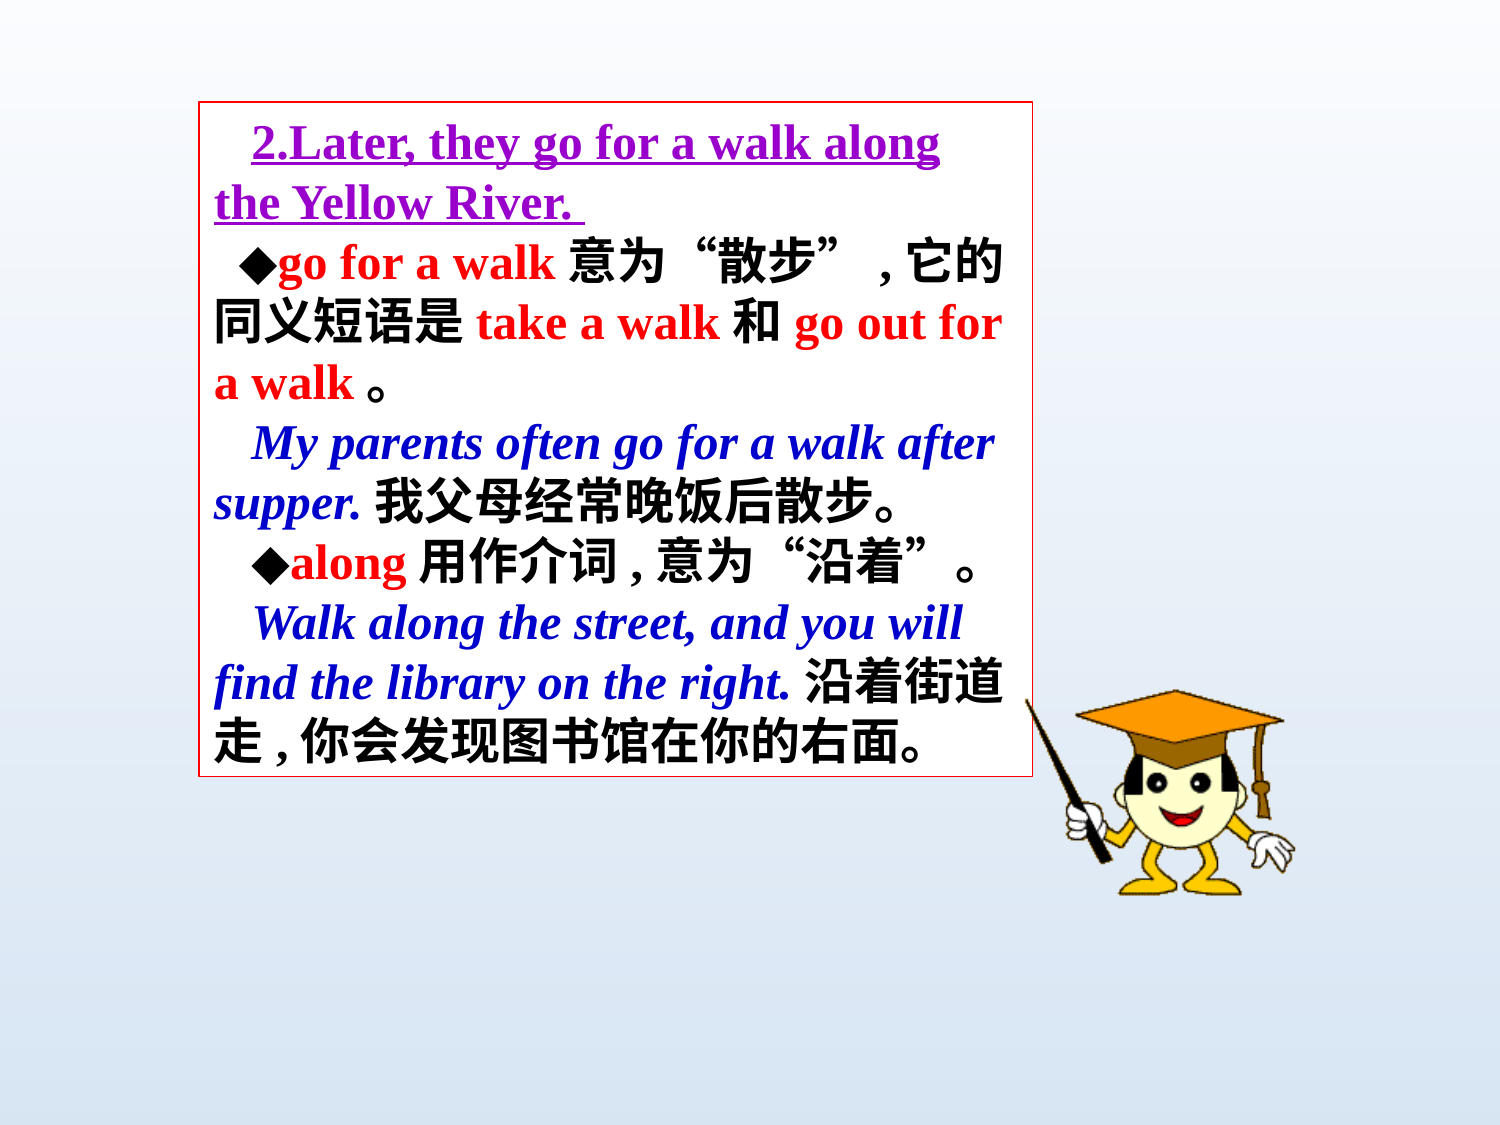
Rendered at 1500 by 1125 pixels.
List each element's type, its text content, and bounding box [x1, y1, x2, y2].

text_box 2.Later, they go for a walk along the Yellow River. ◆go for a walk意为“散步”,它的同义短语是take a walk和go out for a walk。 My parents often go for a walk after supper.我父母经常晚饭后散步。 ◆along用作介词,意为“沿着”。 Walk along the street, and you will find the library on the right.沿着街道走,你会发现图书馆在你的右面。 [199, 101, 1033, 777]
picture [1005, 674, 1319, 910]
